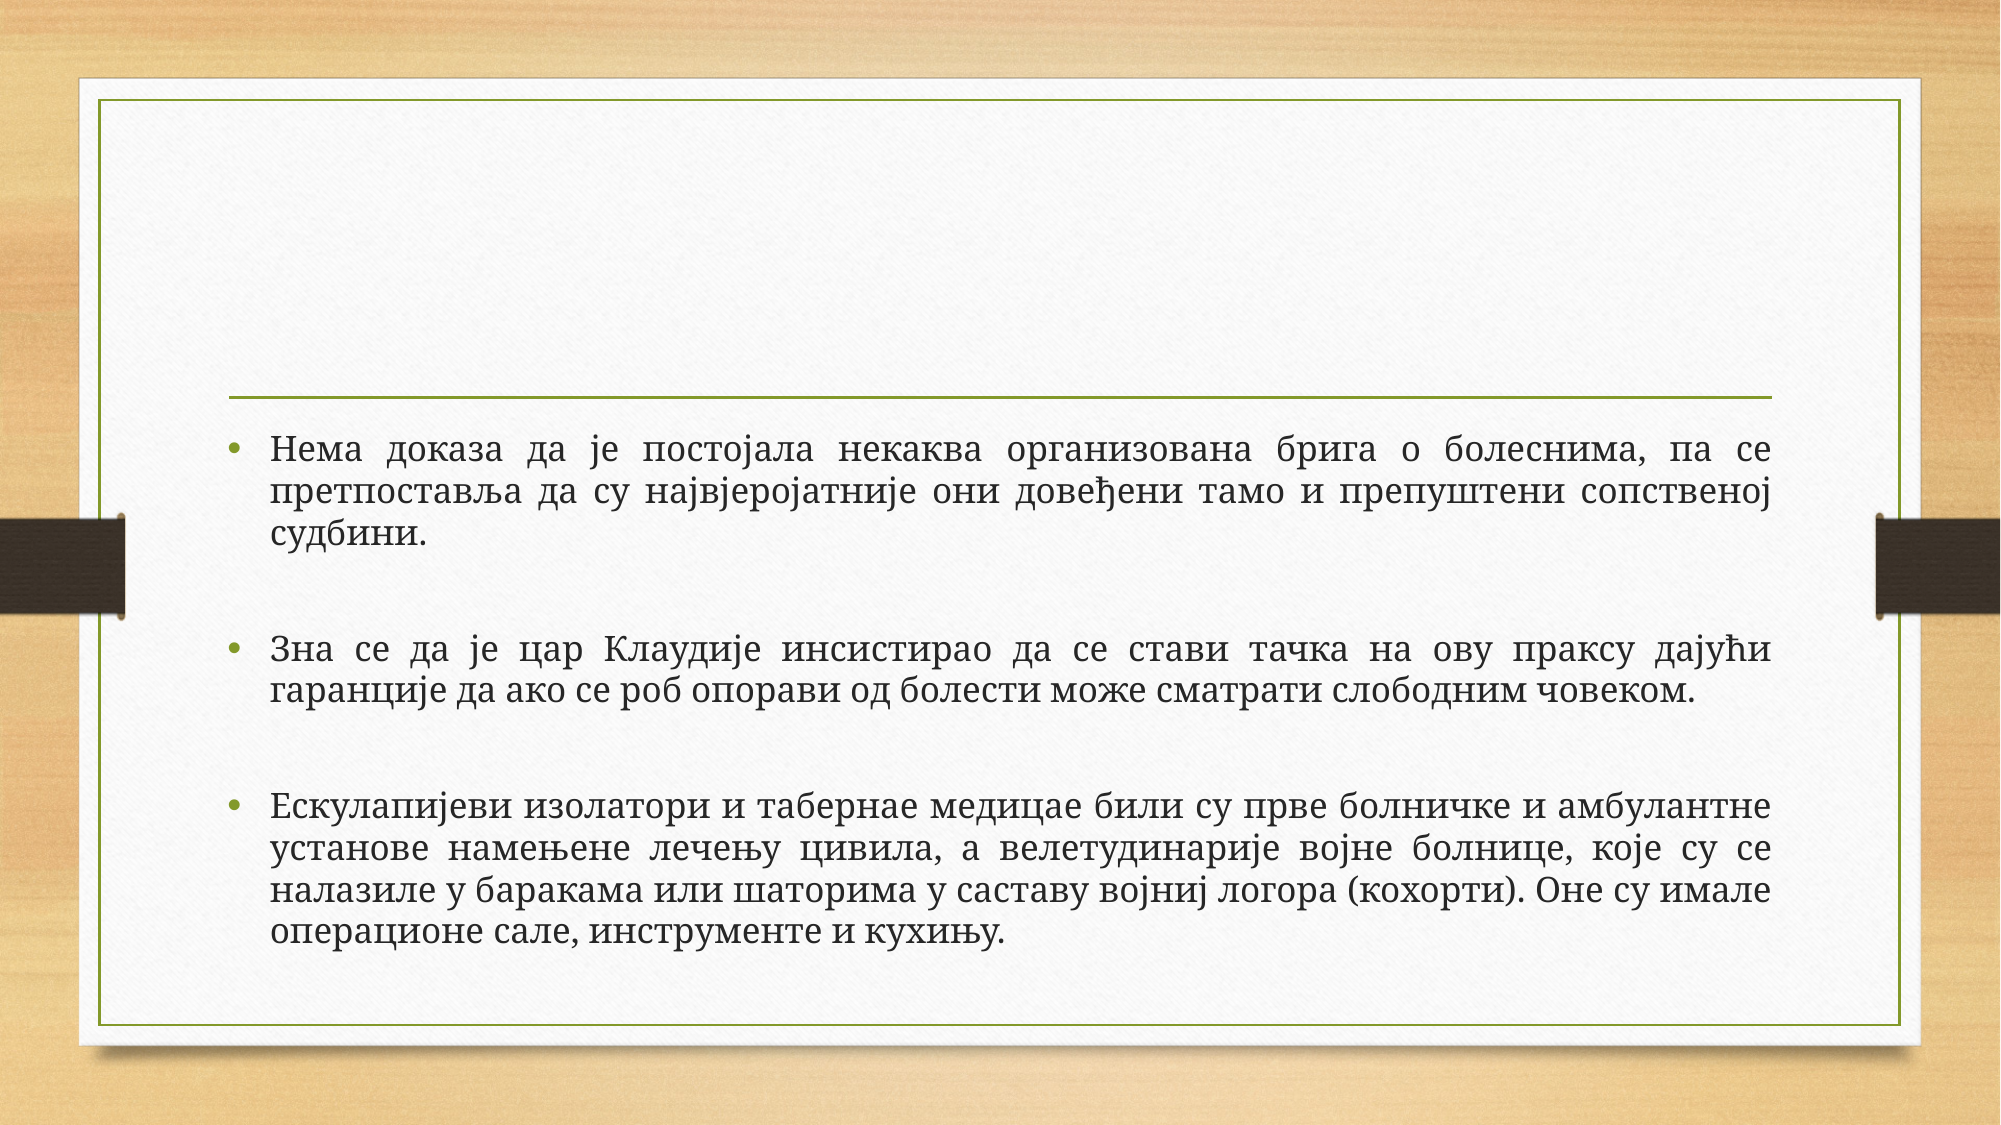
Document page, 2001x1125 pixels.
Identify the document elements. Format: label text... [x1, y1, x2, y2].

picture [0, 0, 2001, 1125]
list Нема доказа да је постојала некаква организована брига о болеснима, па се претпоставља да су највјеројатније они довеђени тамо и препуштени сопственој судбини. Зна се да је цар Клаудије инсистирао да се стави тачка на ову праксу дајући гаранције да ако се роб опорави од болести може сматрати слободним човеком. Ескулапијеви изолатори и табернае медицае били су прве болничке и амбулантне установе намењене лечењу цивила, а велетудинарије војне болнице, које су се налазиле у баракама или шаторима у саставу војниј логора (кохорти). Оне су имале операционе сале, инструменте и кухињу. [212, 419, 1788, 964]
